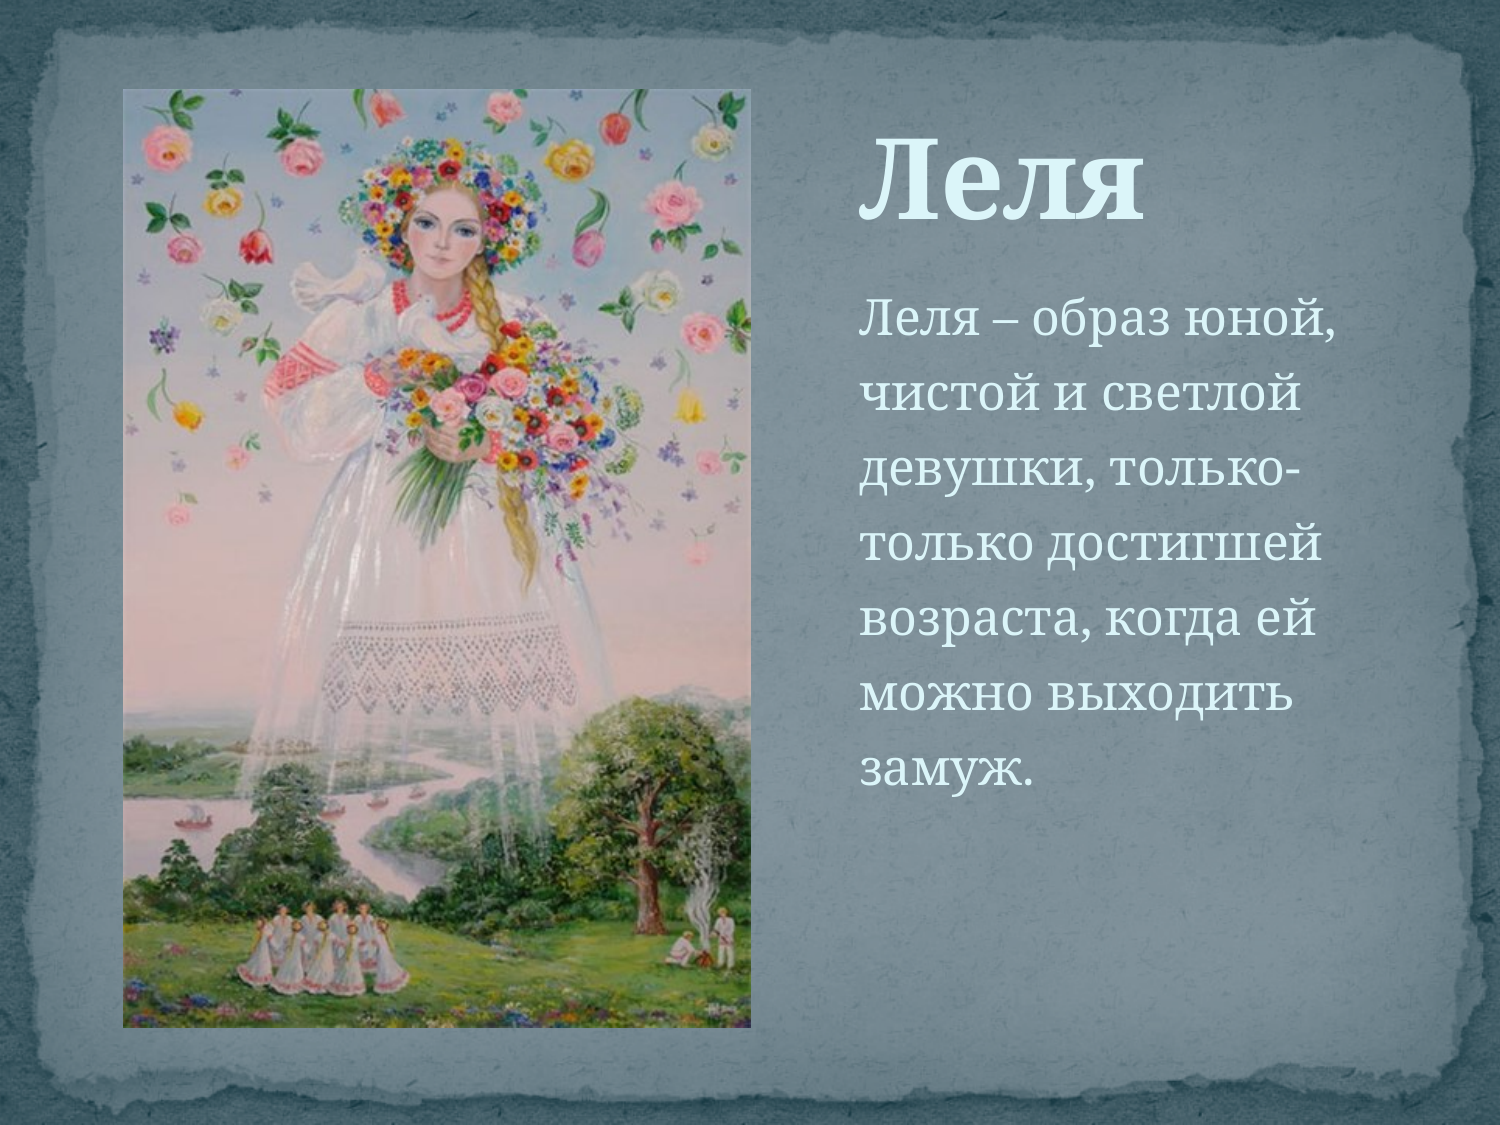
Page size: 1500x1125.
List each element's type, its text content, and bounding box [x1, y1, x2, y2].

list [125, 91, 750, 1027]
list Леля – образ юной, чистой и светлой девушки, только-только достигшей возраста, когда ей можно выходить замуж. [844, 262, 1438, 875]
title Леля [844, 74, 1438, 250]
